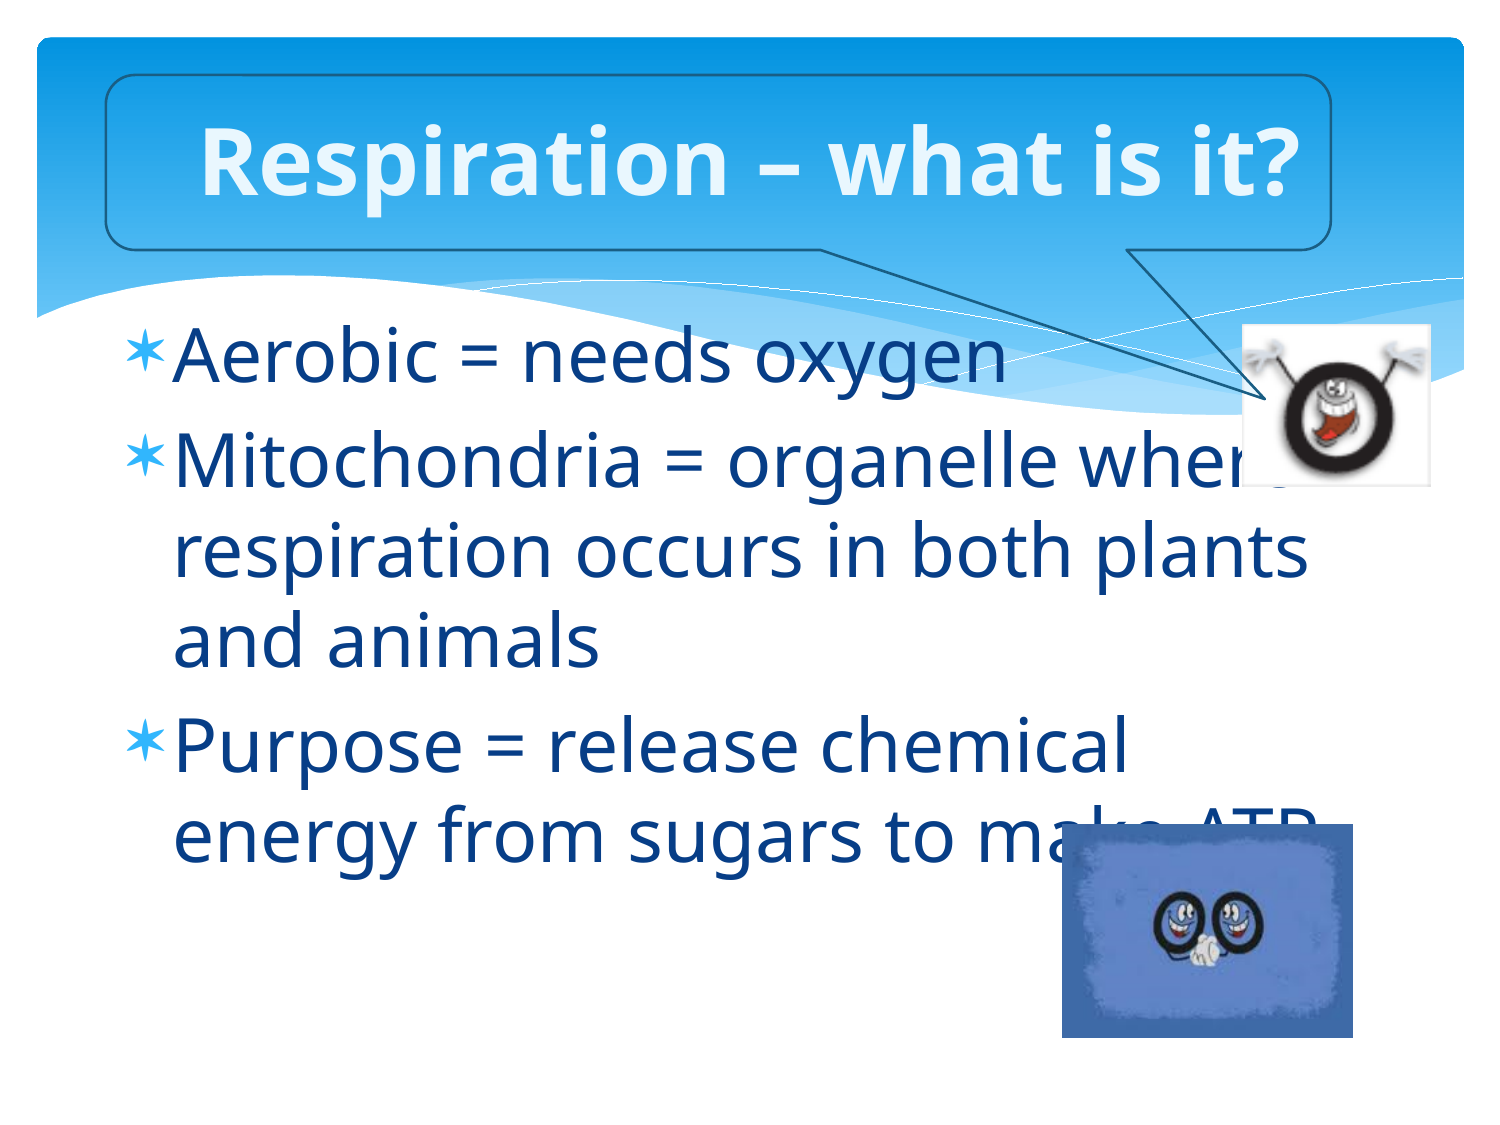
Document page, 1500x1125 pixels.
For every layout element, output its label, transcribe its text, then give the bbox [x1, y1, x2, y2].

text_box [104, 73, 1333, 391]
picture [1062, 824, 1354, 1038]
title Respiration – what is it? [75, 55, 1425, 261]
picture [1242, 324, 1431, 487]
list Aerobic = needs oxygen Mitochondria = organelle where respiration occurs in both plants and animals Purpose = release chemical energy from sugars to make ATP [112, 299, 1359, 1018]
